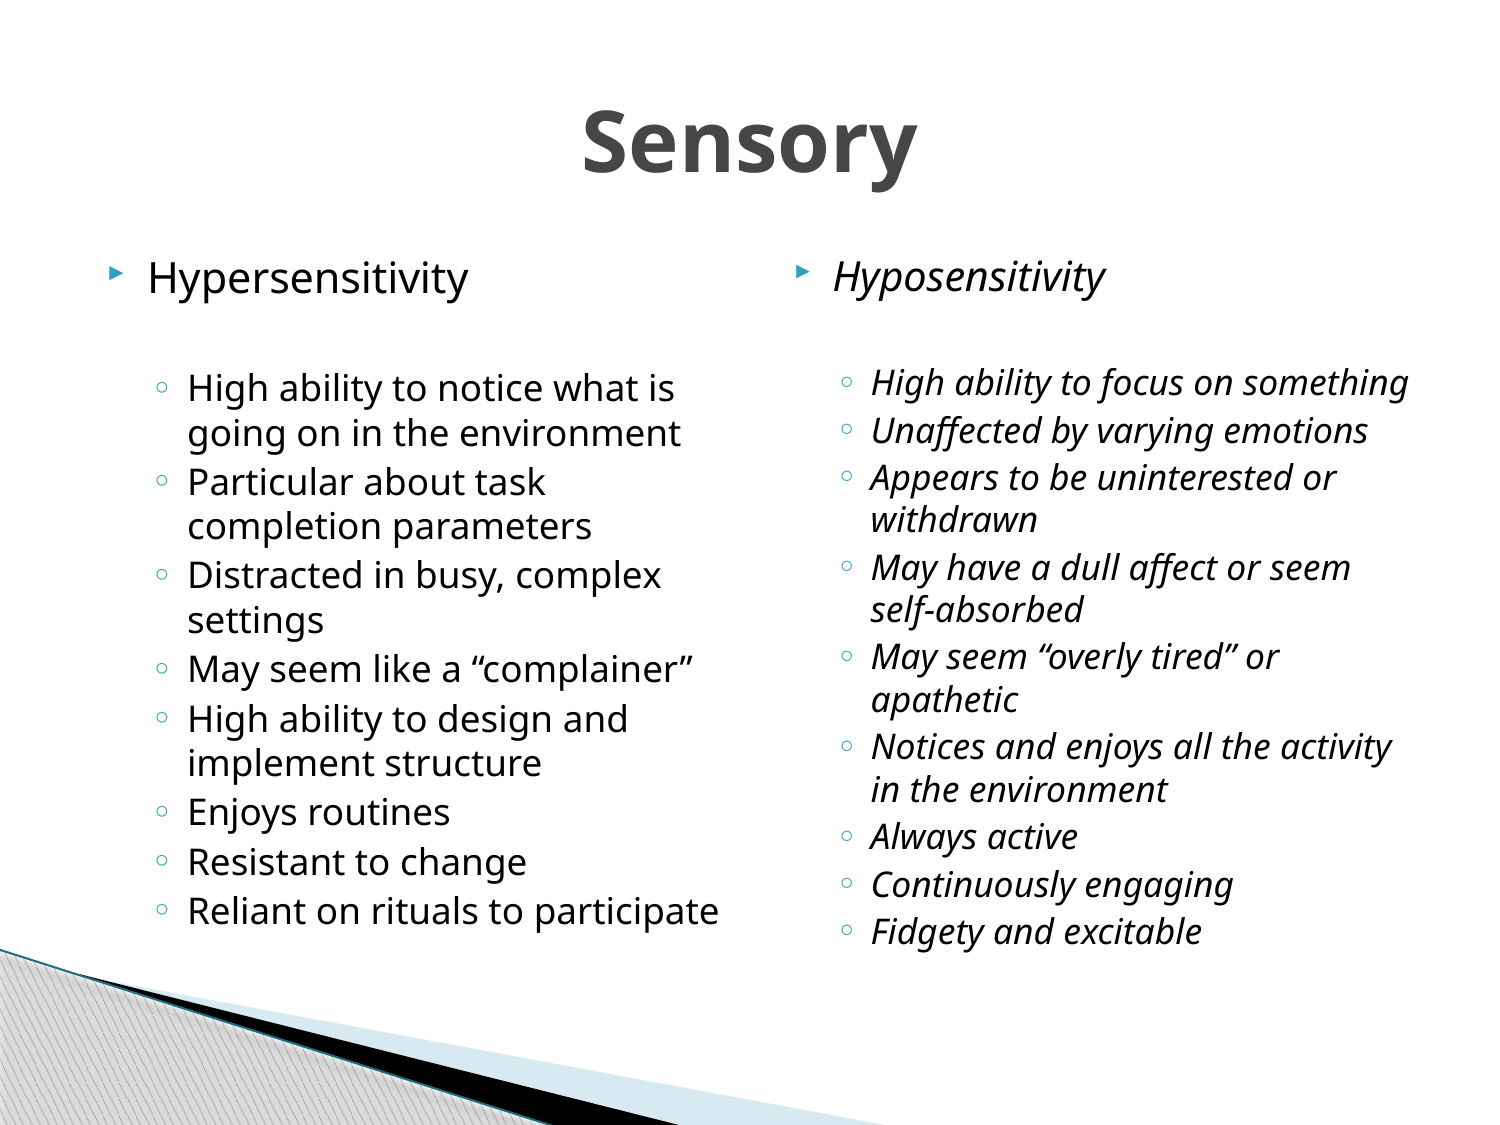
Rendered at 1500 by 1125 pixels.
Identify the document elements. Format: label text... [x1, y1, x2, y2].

title Sensory [75, 45, 1425, 233]
list Hypersensitivity High ability to notice what is going on in the environment Particular about task completion parameters Distracted in busy, complex settings May seem like a “complainer” High ability to design and implement structure Enjoys routines Resistant to change Reliant on rituals to participate [75, 243, 738, 986]
list Hyposensitivity High ability to focus on something Unaffected by varying emotions Appears to be uninterested or withdrawn May have a dull affect or seem self-absorbed May seem “overly tired” or apathetic Notices and enjoys all the activity in the environment Always active Continuously engaging Fidgety and excitable [762, 243, 1425, 986]
